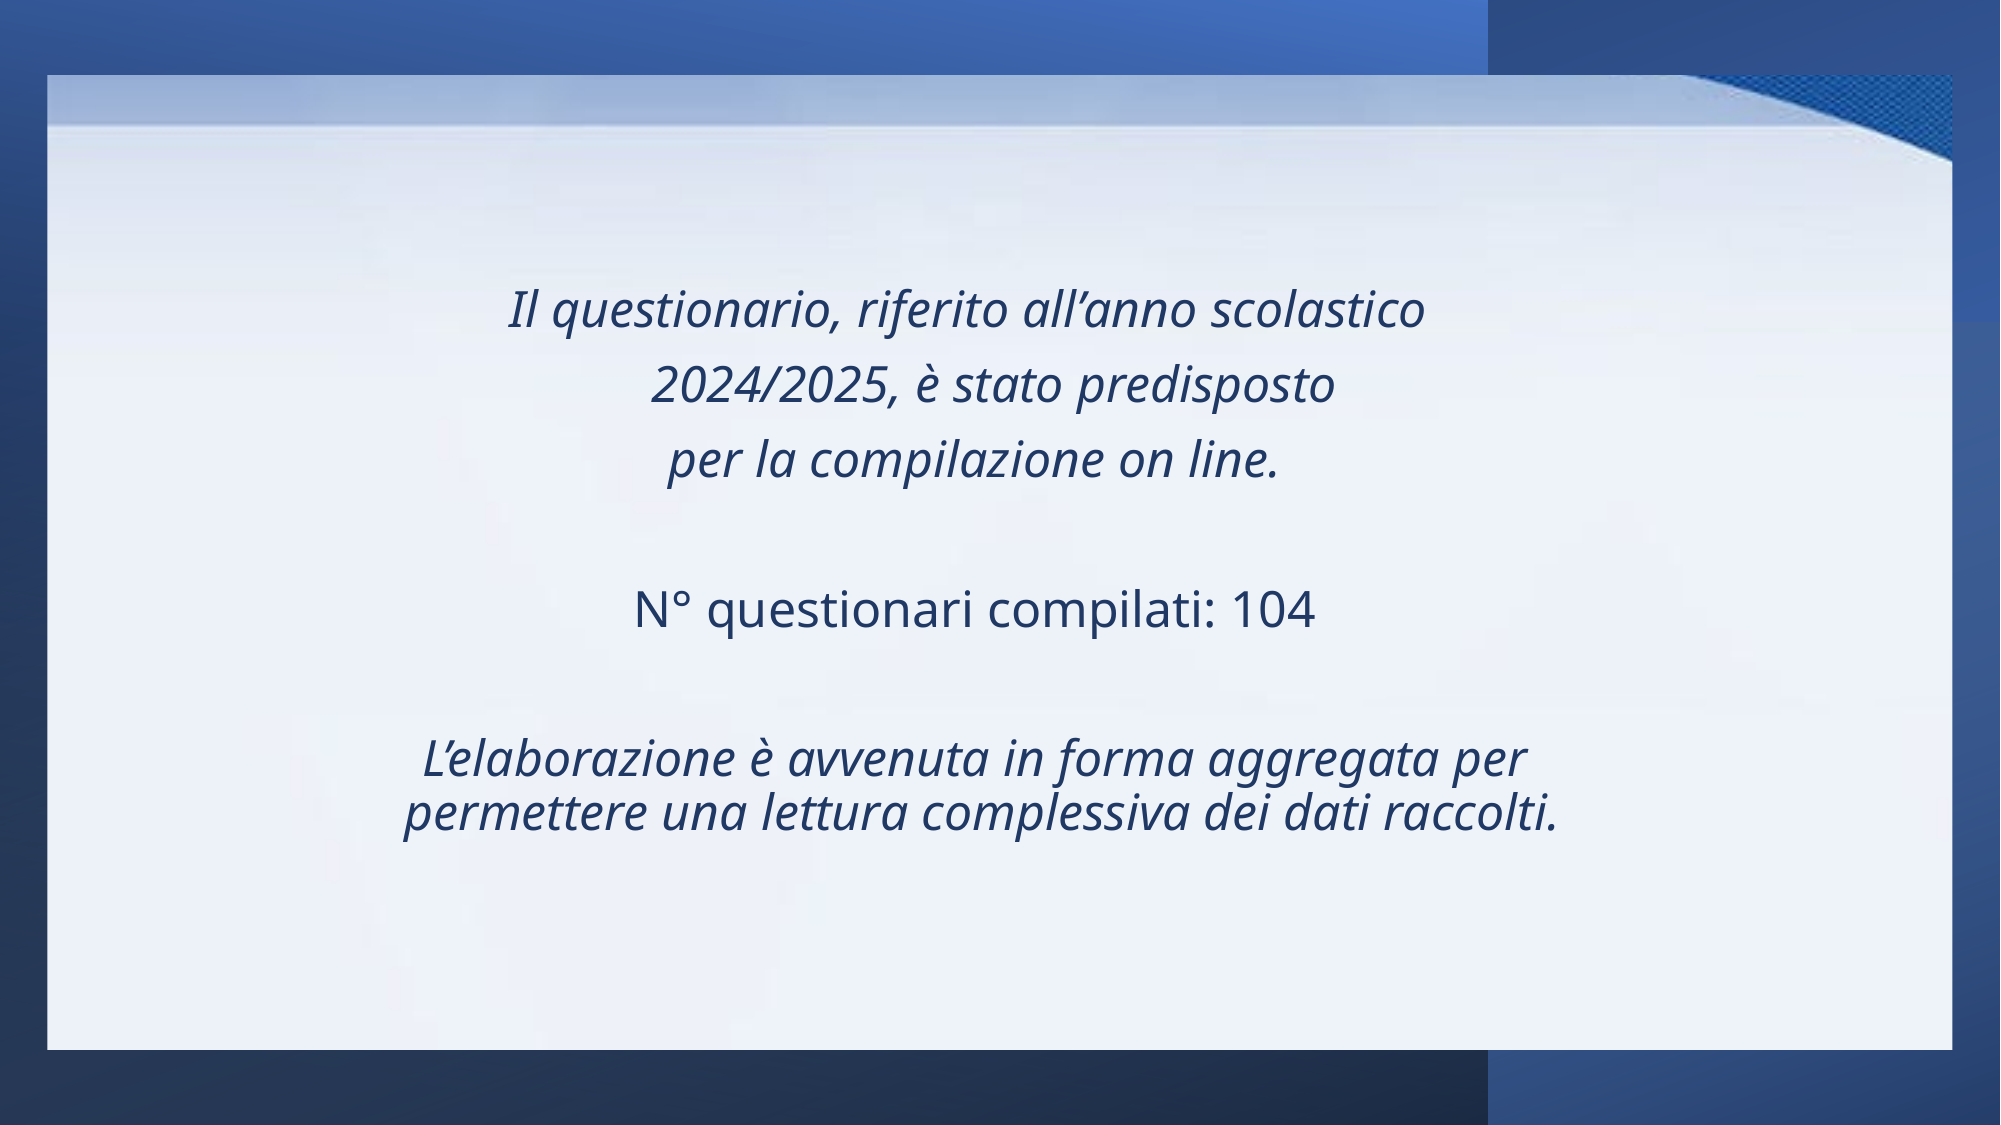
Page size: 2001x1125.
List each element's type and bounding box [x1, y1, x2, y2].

text_box [1489, 0, 2000, 321]
text_box [0, 0, 1489, 321]
text_box [0, 321, 2000, 1125]
picture [47, 75, 1953, 1050]
